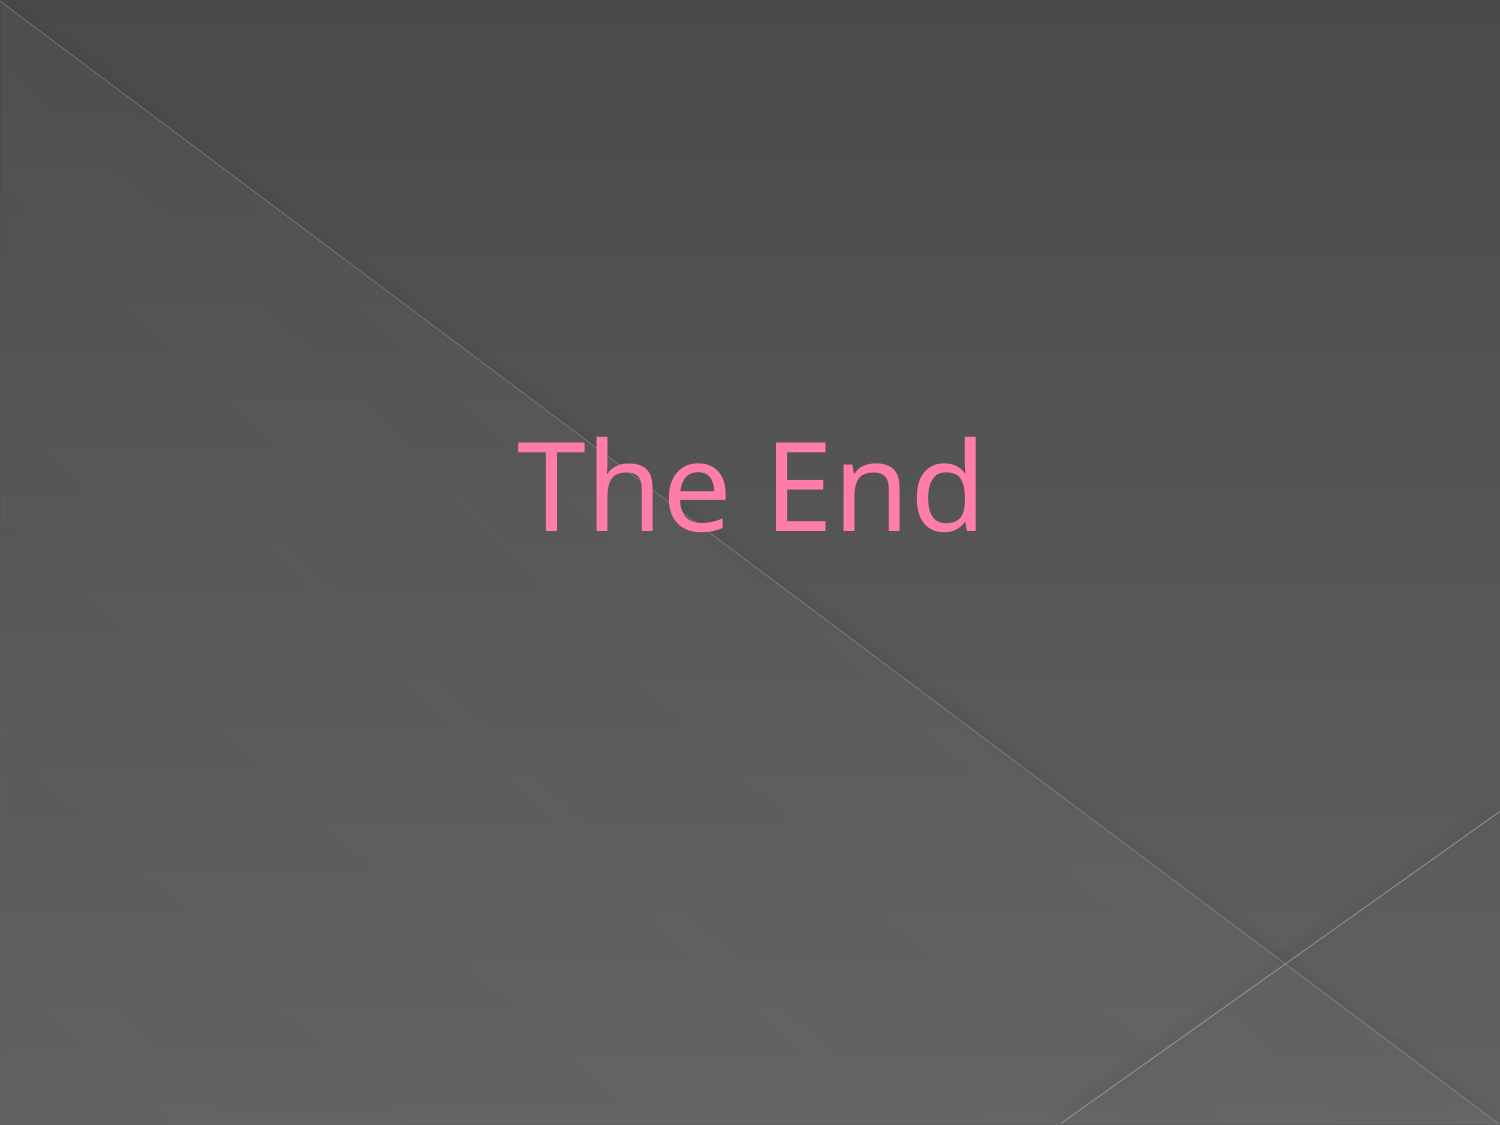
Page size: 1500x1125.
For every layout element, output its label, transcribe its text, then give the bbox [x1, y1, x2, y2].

title The End [50, 399, 1400, 630]
